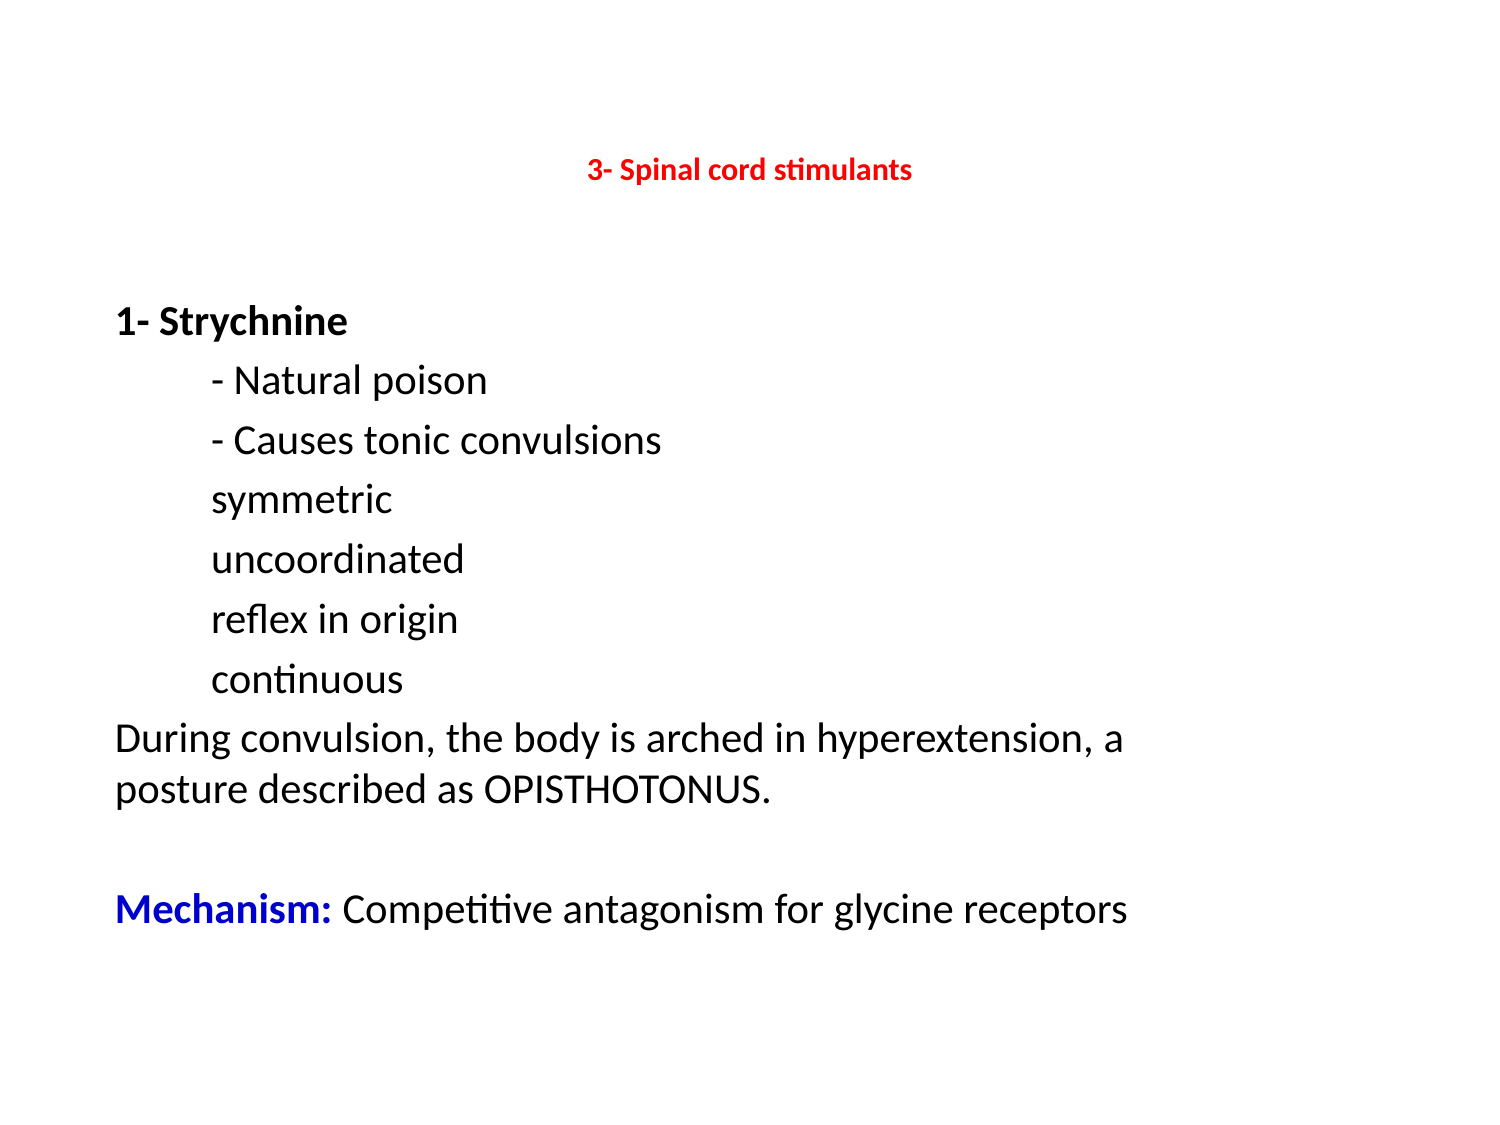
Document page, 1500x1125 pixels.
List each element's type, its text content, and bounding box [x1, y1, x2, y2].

subtitle 1- Strychnine - Natural poison - Causes tonic convulsions symmetric uncoordinated reflex in origin continuous During convulsion, the body is arched in hyperextension, a posture described as OPISTHOTONUS. Mechanism: Competitive antagonism for glycine receptors [99, 224, 1275, 1063]
title 3- Spinal cord stimulants [112, 99, 1388, 313]
